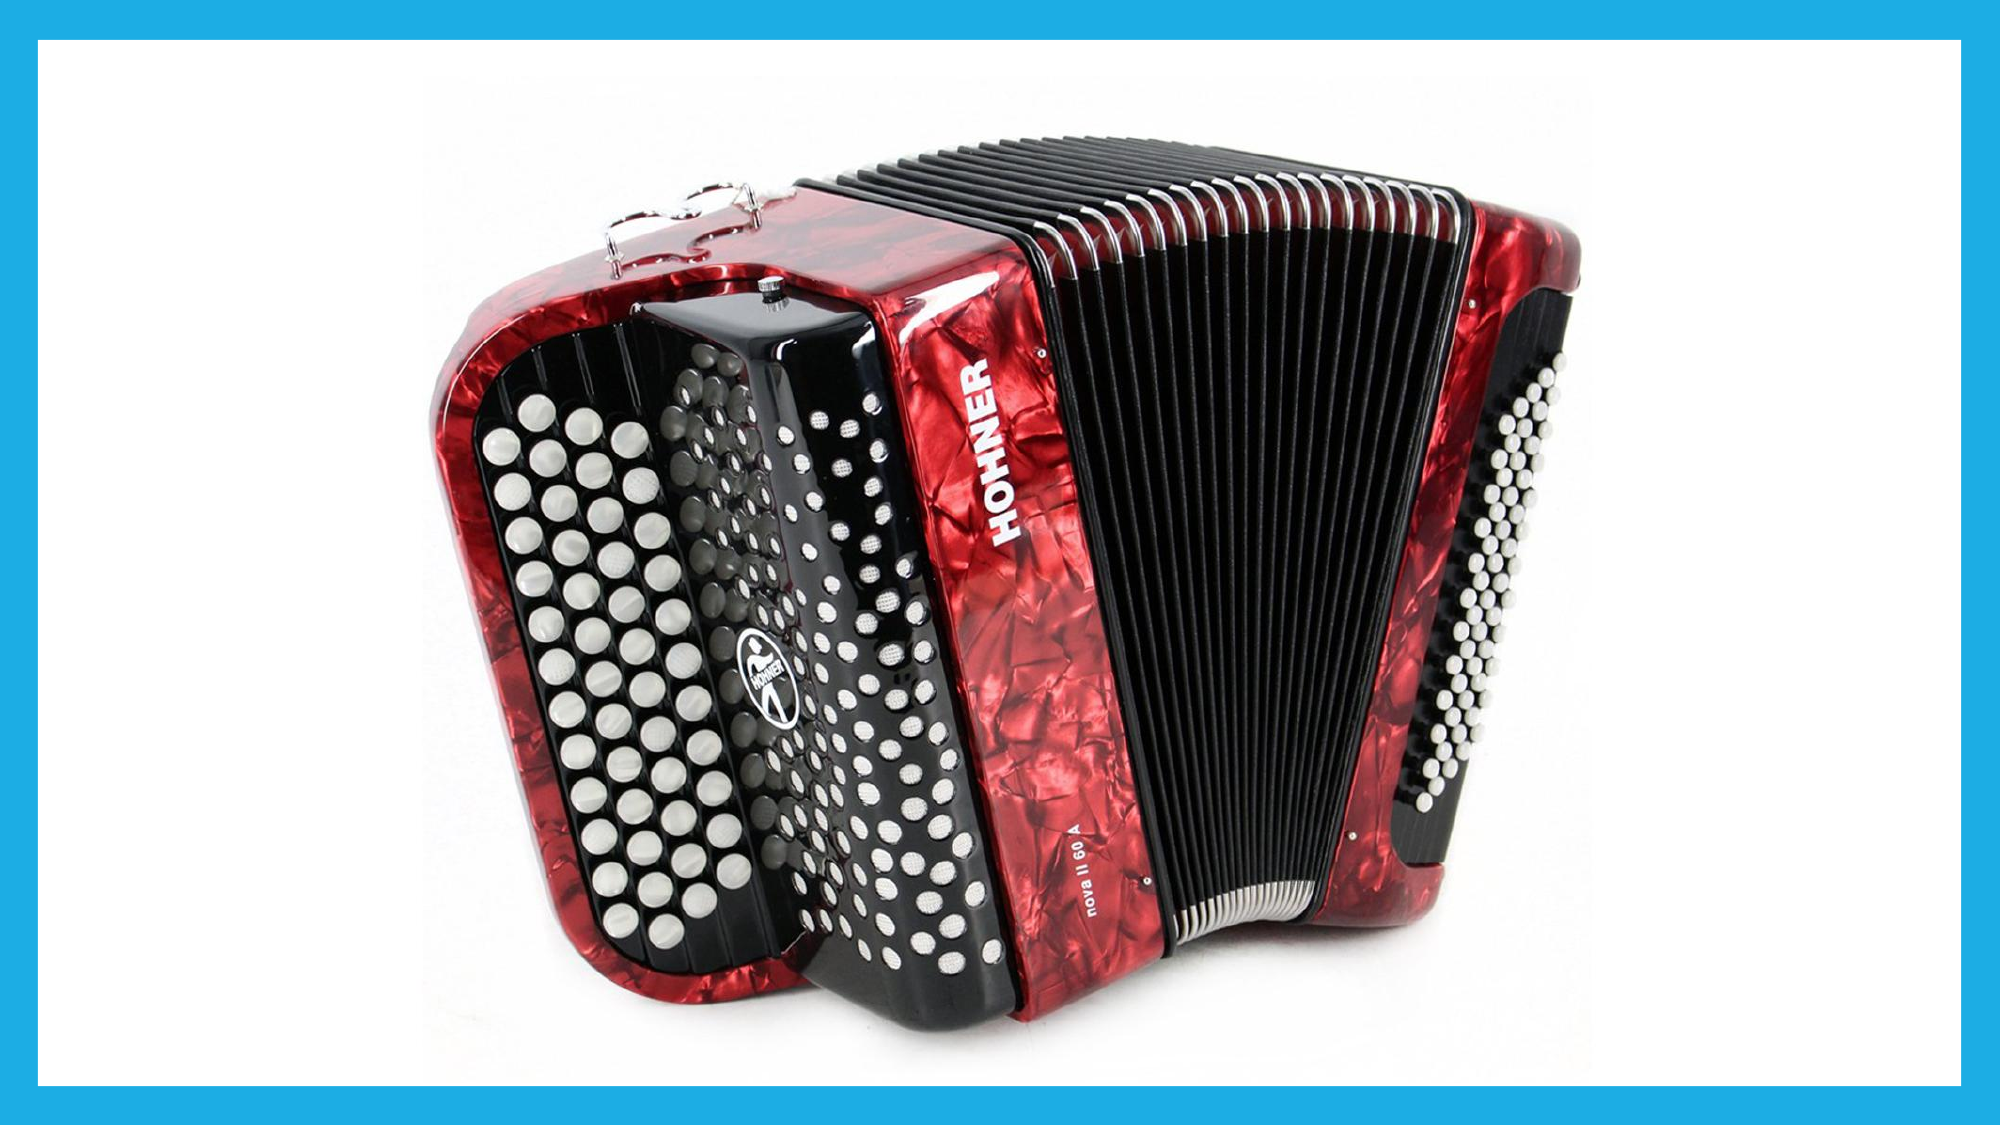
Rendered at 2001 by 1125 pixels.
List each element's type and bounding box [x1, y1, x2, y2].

picture [295, 76, 1705, 1083]
